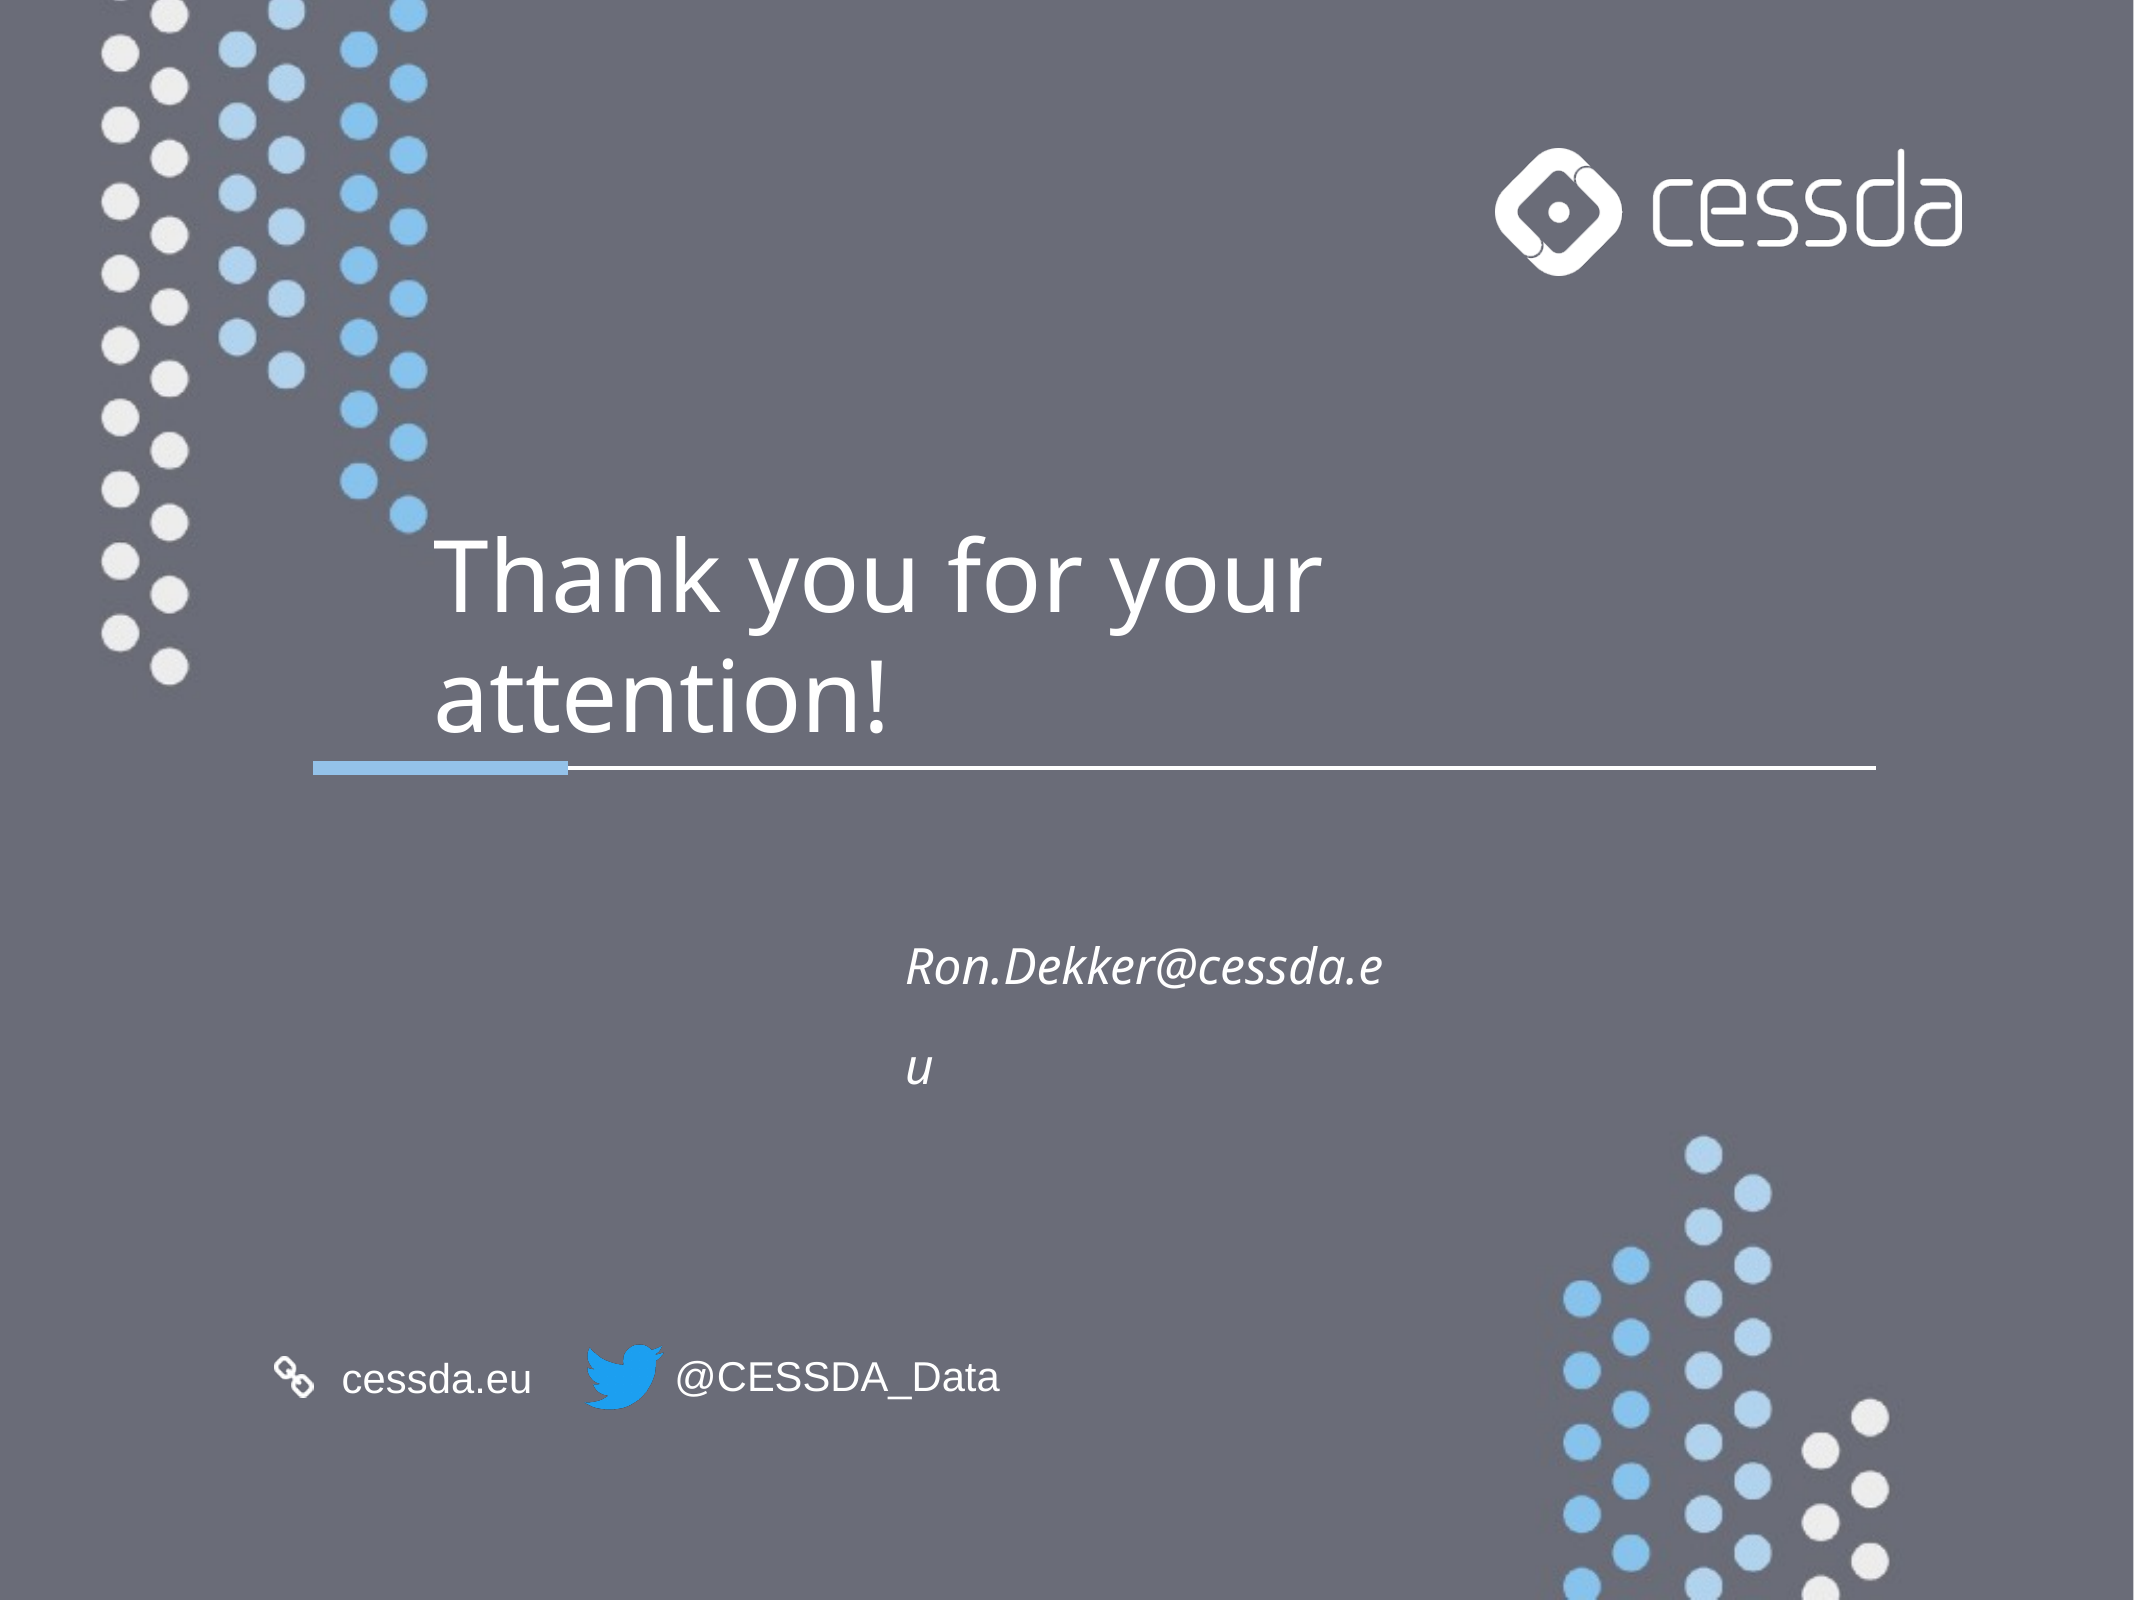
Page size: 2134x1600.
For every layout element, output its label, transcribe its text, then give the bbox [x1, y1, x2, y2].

list Thank you for your attention! [425, 613, 1815, 761]
picture [0, 0, 2134, 1600]
text_box Ron.Dekker@cessda.eu [896, 885, 1420, 1019]
